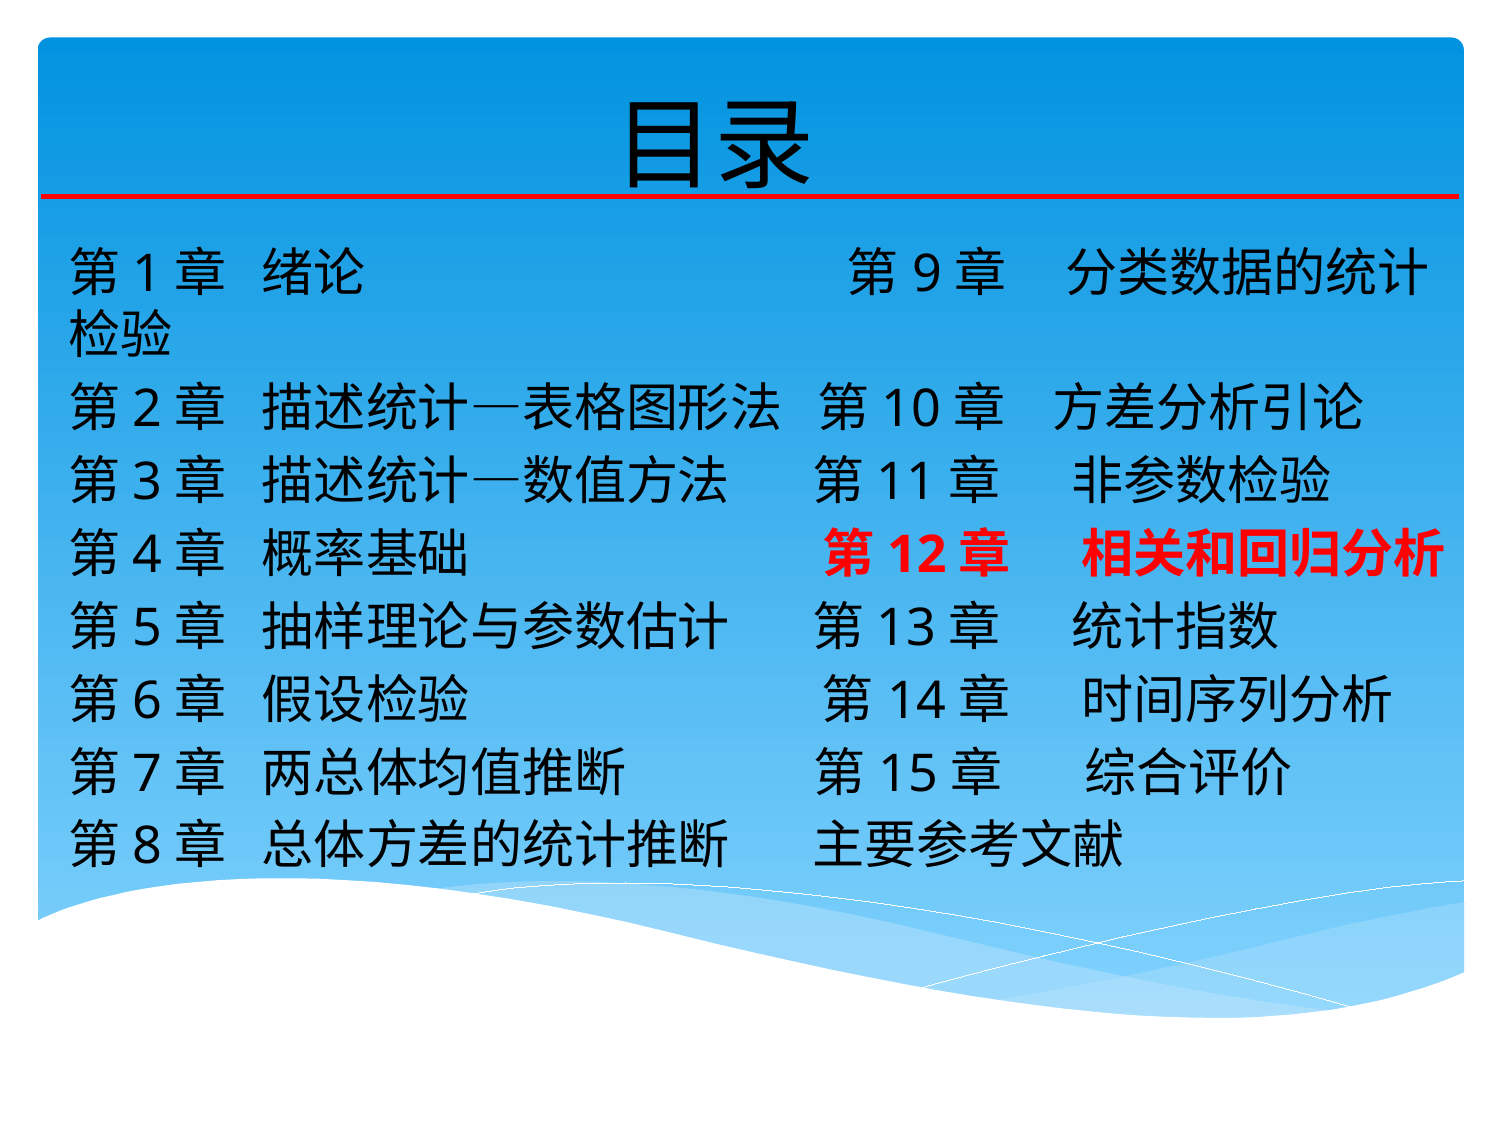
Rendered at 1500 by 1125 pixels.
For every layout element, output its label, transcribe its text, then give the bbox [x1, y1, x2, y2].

subtitle 第1章 绪论 第9章 分类数据的统计检验 第2章 描述统计—表格图形法 第10章 方差分析引论 第3章 描述统计—数值方法 第11章 非参数检验 第4章 概率基础 第12章 相关和回归分析 第5章 抽样理论与参数估计 第13章 统计指数 第6章 假设检验 第14章 时间序列分析 第7章 两总体均值推断 第15章 综合评价 第8章 总体方差的统计推断 主要参考文献 [53, 231, 1471, 1035]
title 目录 [76, 90, 1352, 194]
title 目录 [76, 205, 1352, 209]
